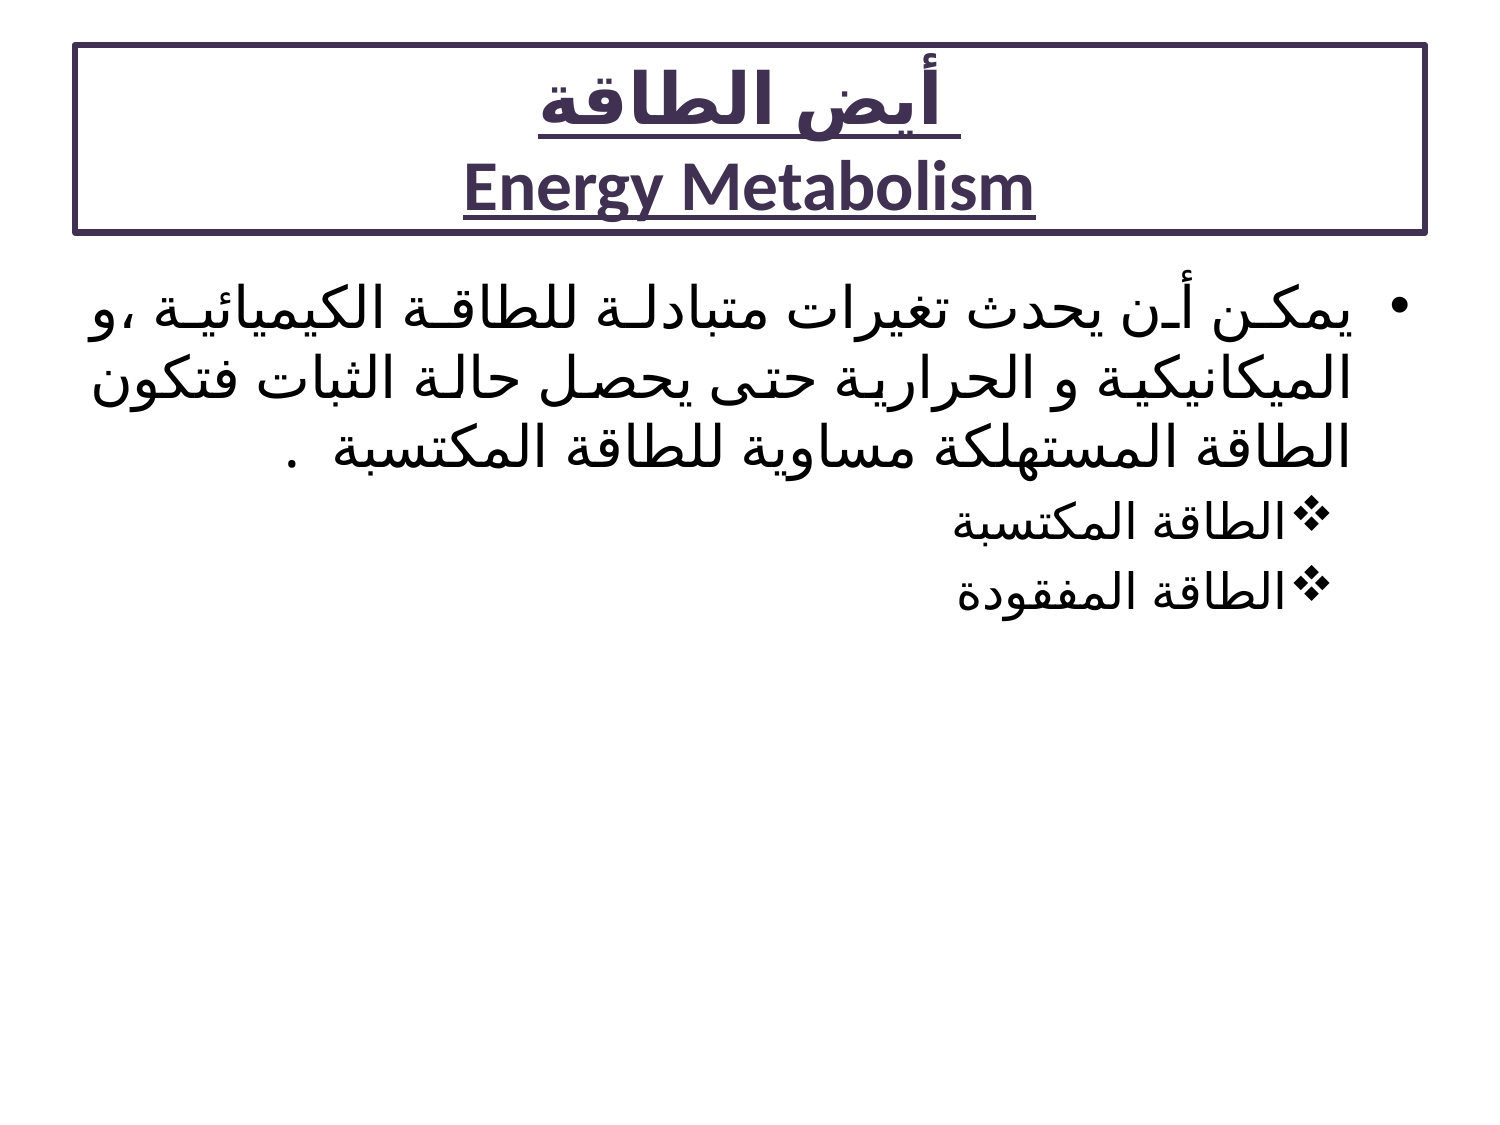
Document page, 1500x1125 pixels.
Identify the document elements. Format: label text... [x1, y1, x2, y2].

title أيض الطاقة Energy Metabolism [75, 45, 1425, 233]
list يمكن أن يحدث تغيرات متبادلة للطاقة الكيميائية ،و الميكانيكية و الحرارية حتى يحصل حالة الثبات فتكون الطاقة المستهلكة مساوية للطاقة المكتسبة . الطاقة المكتسبة الطاقة المفقودة [75, 262, 1425, 1005]
